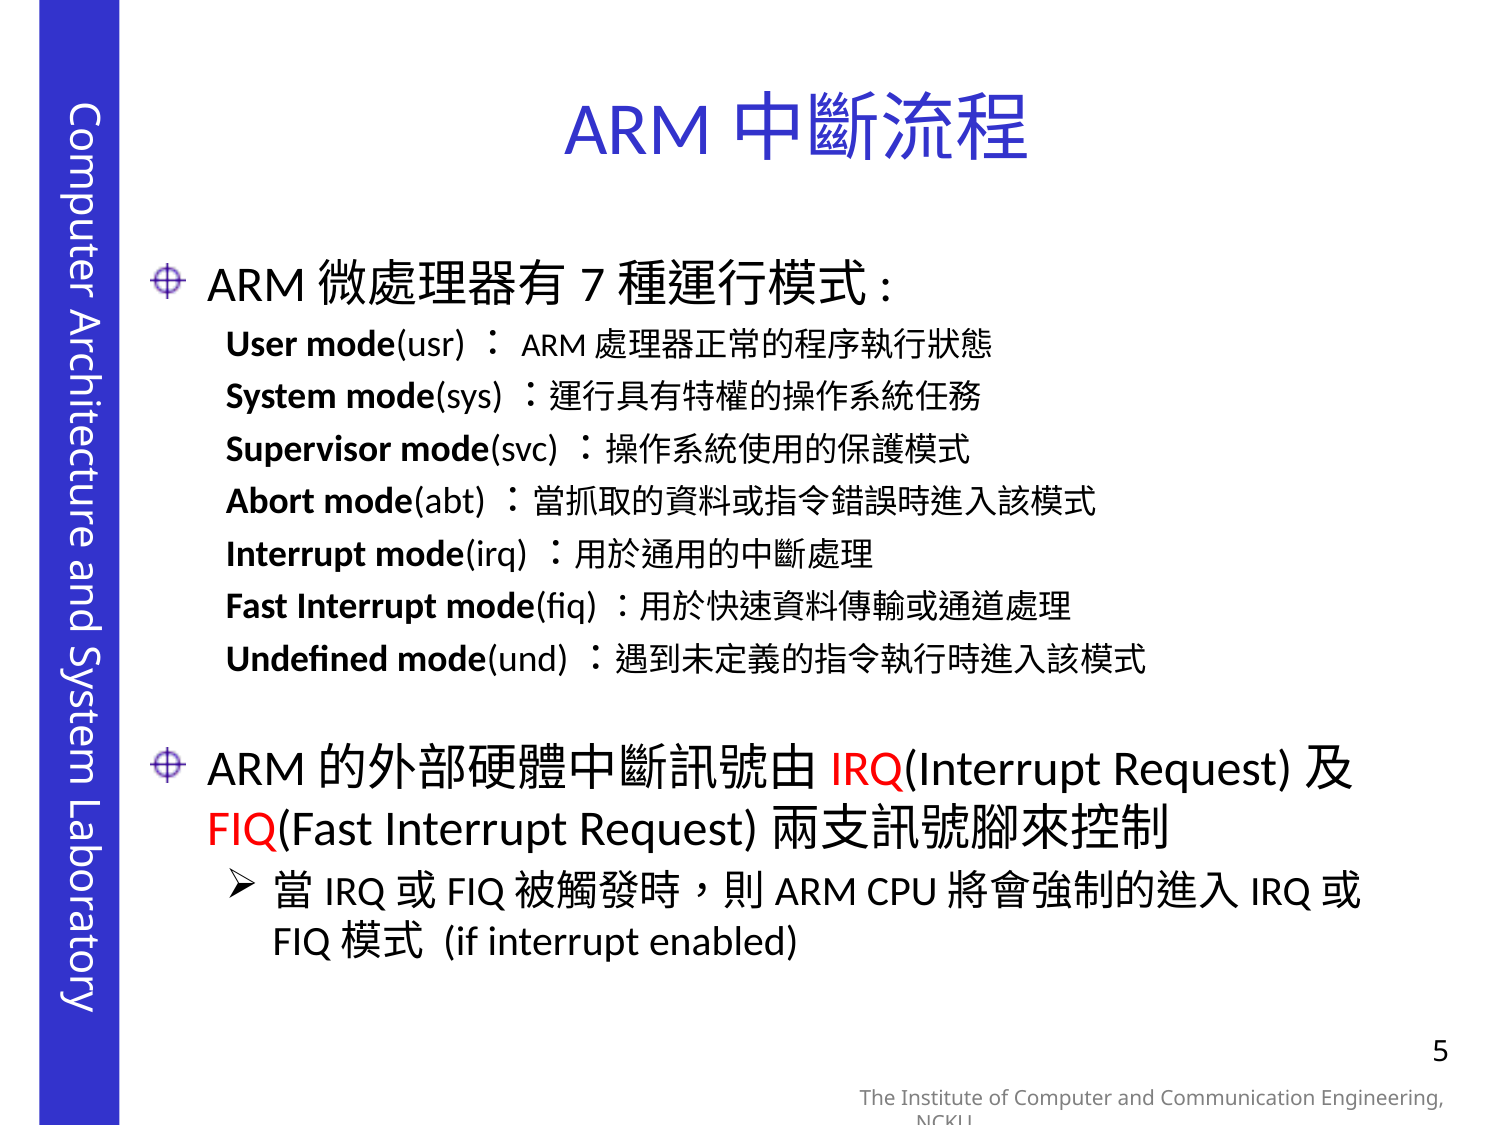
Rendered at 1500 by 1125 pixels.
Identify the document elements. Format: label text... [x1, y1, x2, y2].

title ARM中斷流程 [135, 30, 1460, 219]
picture [150, 263, 186, 299]
slide_number 5 [1151, 1024, 1465, 1101]
list ARM微處理器有7種運行模式: User mode(usr)：ARM處理器正常的程序執行狀態 System mode(sys)：運行具有特權的操作系統任務 Supervisor mode(svc)：操作系統使用的保護模式 Abort mode(abt)：當抓取的資料或指令錯誤時進入該模式 Interrupt mode(irq)：用於通用的中斷處理 Fast Interrupt mode(fiq)：用於快速資料傳輸或通道處理 Undefined mode(und)：遇到未定義的指令執行時進入該模式 ARM的外部硬體中斷訊號由IRQ(Interrupt Request)及FIQ(Fast Interrupt Request)兩支訊號腳來控制 當IRQ或FIQ被觸發時，則ARM CPU將會強制的進入IRQ或FIQ模式 (if interrupt enabled) [135, 243, 1426, 1006]
picture [150, 747, 186, 783]
